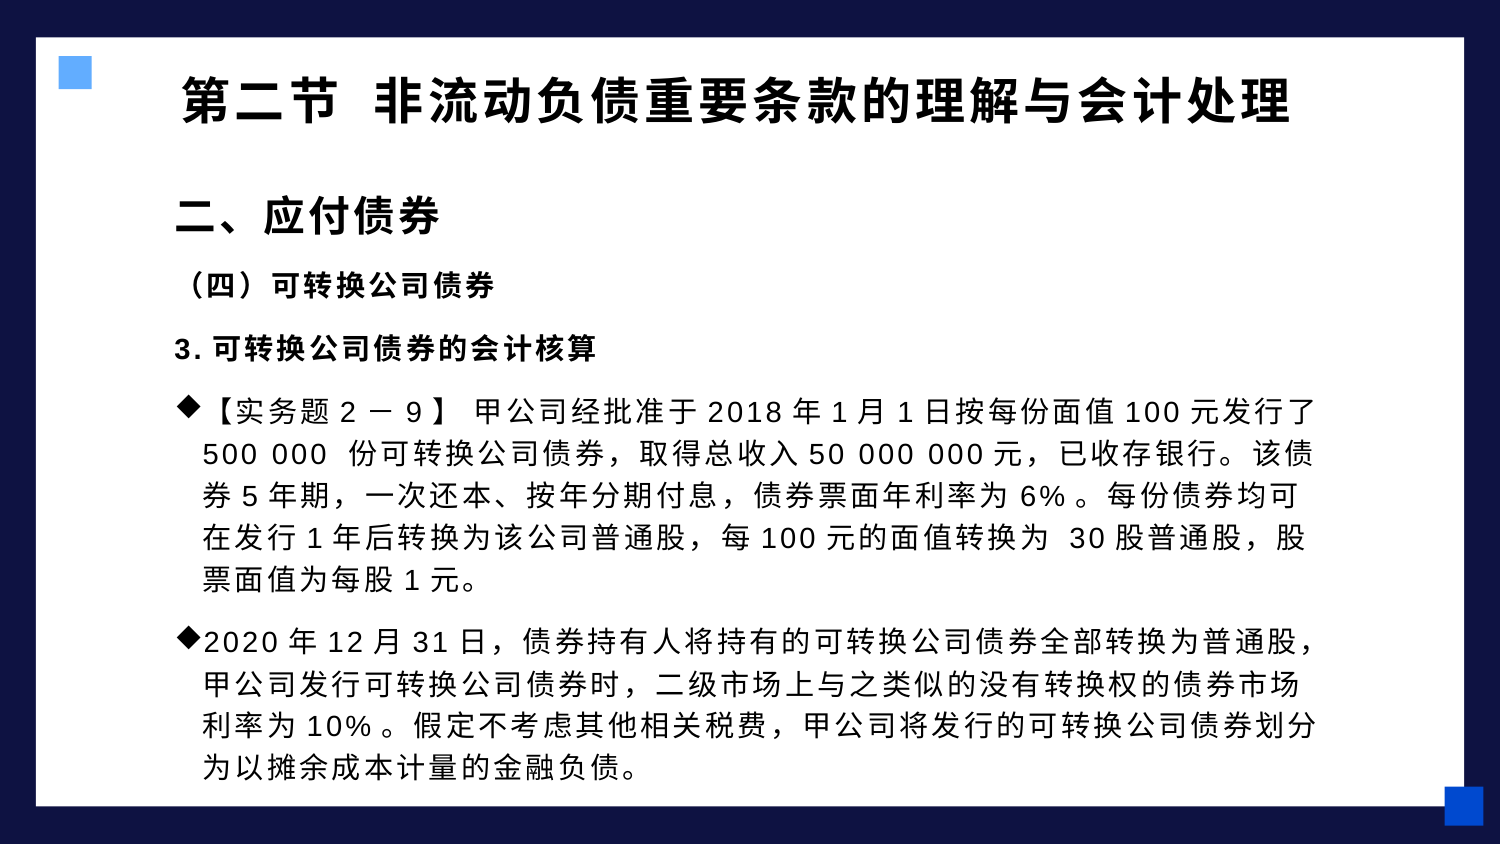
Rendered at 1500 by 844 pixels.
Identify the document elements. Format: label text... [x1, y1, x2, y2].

list 二、应付债券 （四）可转换公司债券 3.可转换公司债券的会计核算 【实务题2－9】 甲公司经批准于2018年1月1日按每份面值100元发行了 500 000 份可转换公司债券，取得总收入50 000 000元，已收存银行。该债券5年期，一次还本、按年分期付息，债券票面年利率为6%。每份债券均可在发行1年后转换为该公司普通股，每100元的面值转换为 30股普通股，股票面值为每股1元。 2020年12月31日，债券持有人将持有的可转换公司债券全部转换为普通股，甲公司发行可转换公司债券时，二级市场上与之类似的没有转换权的债券市场利率为10%。假定不考虑其他相关税费，甲公司将发行的可转换公司债券划分为以摊余成本计量的金融负债。 [157, 179, 1343, 604]
title 第二节 非流动负债重要条款的理解与会计处理 [141, 48, 1327, 138]
